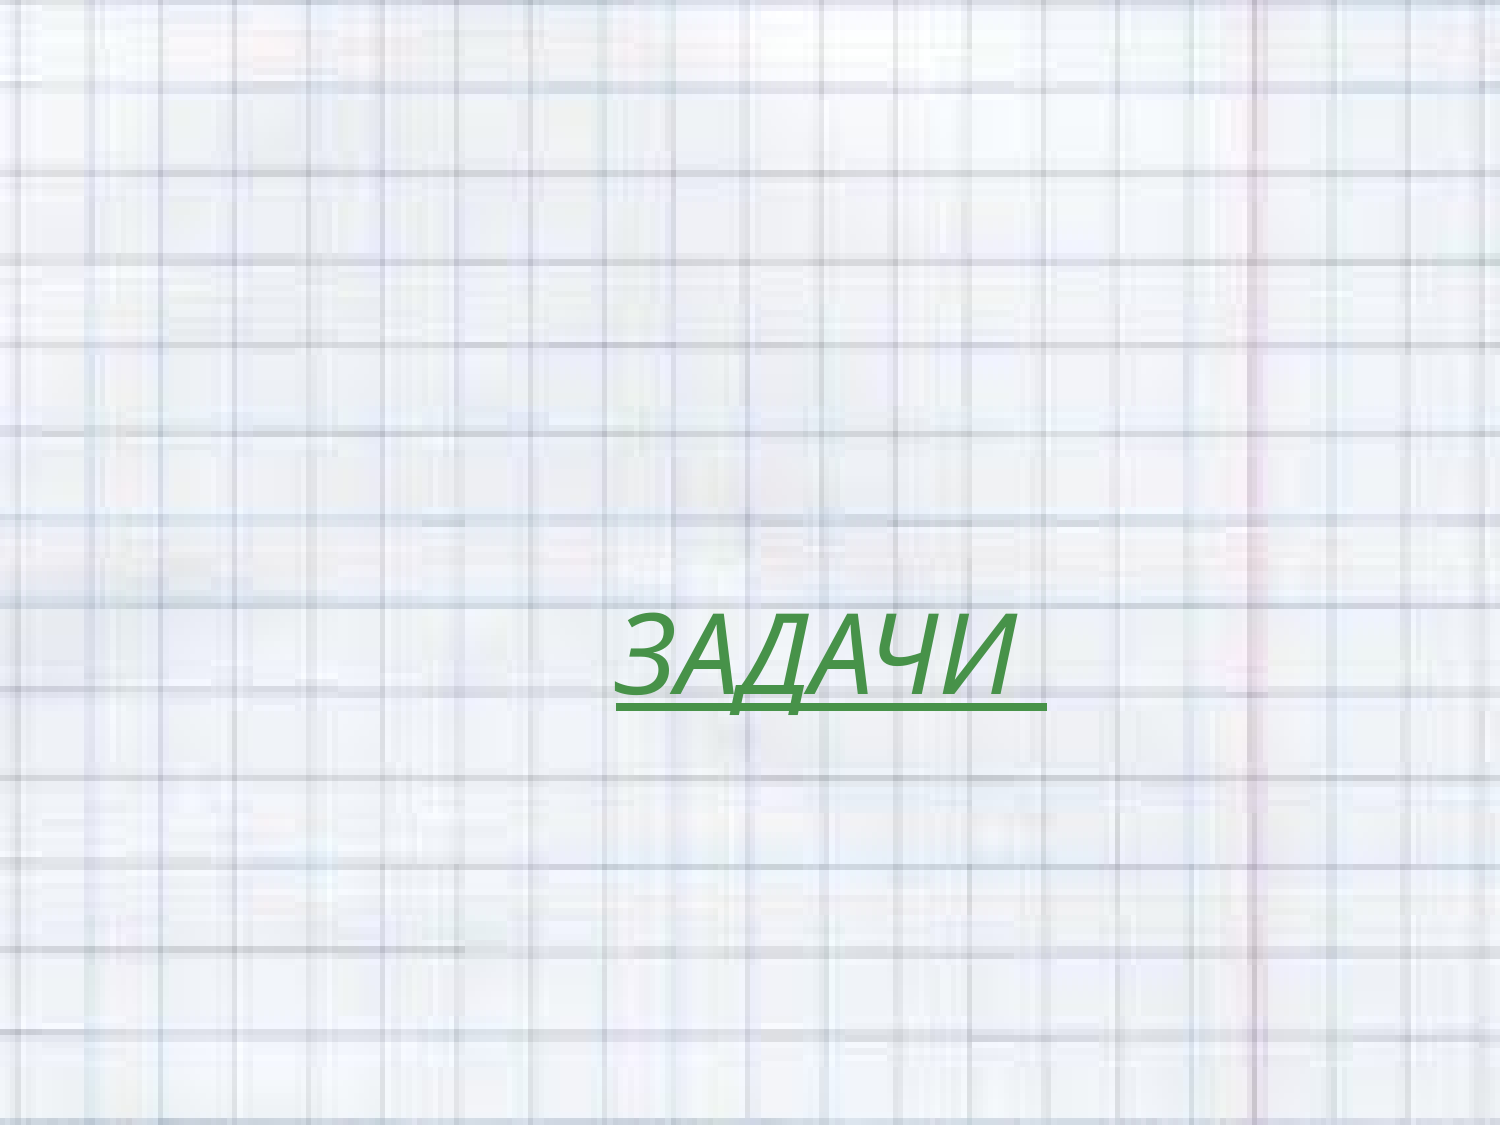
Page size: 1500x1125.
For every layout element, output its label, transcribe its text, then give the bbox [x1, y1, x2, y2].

picture [0, 0, 1500, 1125]
text_box ЗАДАЧИ [600, 574, 1063, 724]
text_box [490, 243, 1081, 304]
